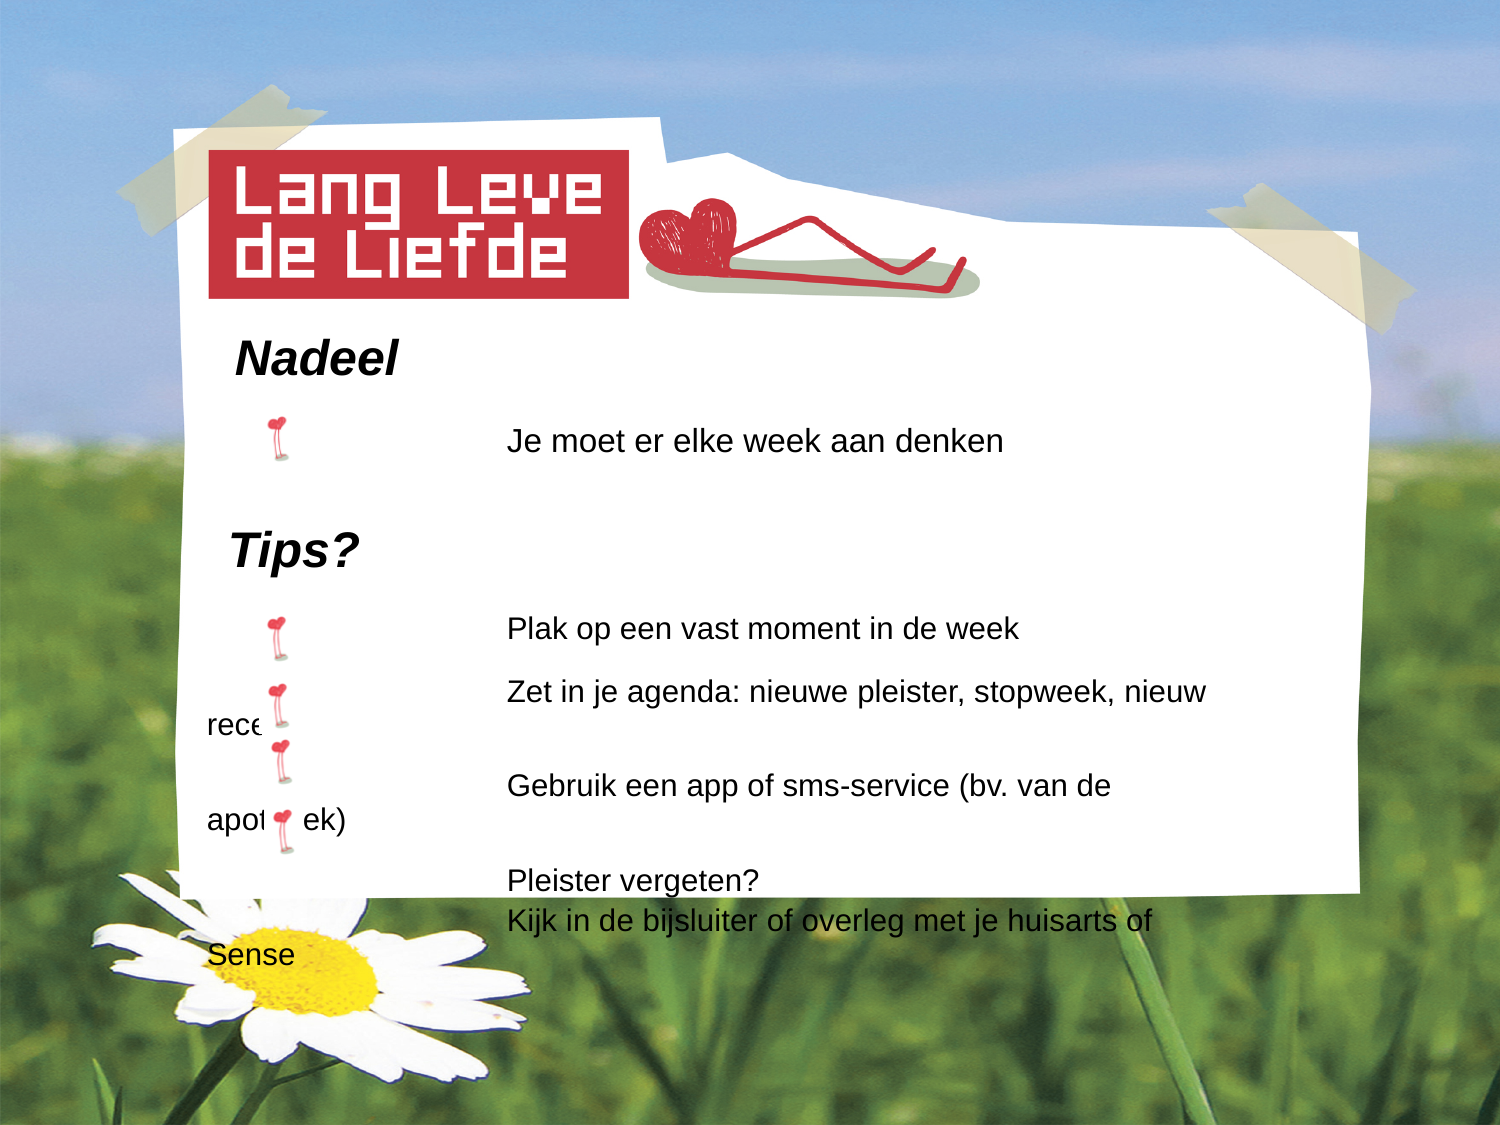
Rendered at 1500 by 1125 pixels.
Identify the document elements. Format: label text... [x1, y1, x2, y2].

picture [0, 0, 1500, 1125]
list Nadeel Je moet er elke week aan denken Tips? Plak op een vast moment in de week Zet in je agenda: nieuwe pleister, stopweek, nieuw recept Gebruik een app of sms-service (bv. van de apotheek) Pleister vergeten? Kijk in de bijsluiter of overleg met je huisarts of Sense [191, 324, 1261, 911]
